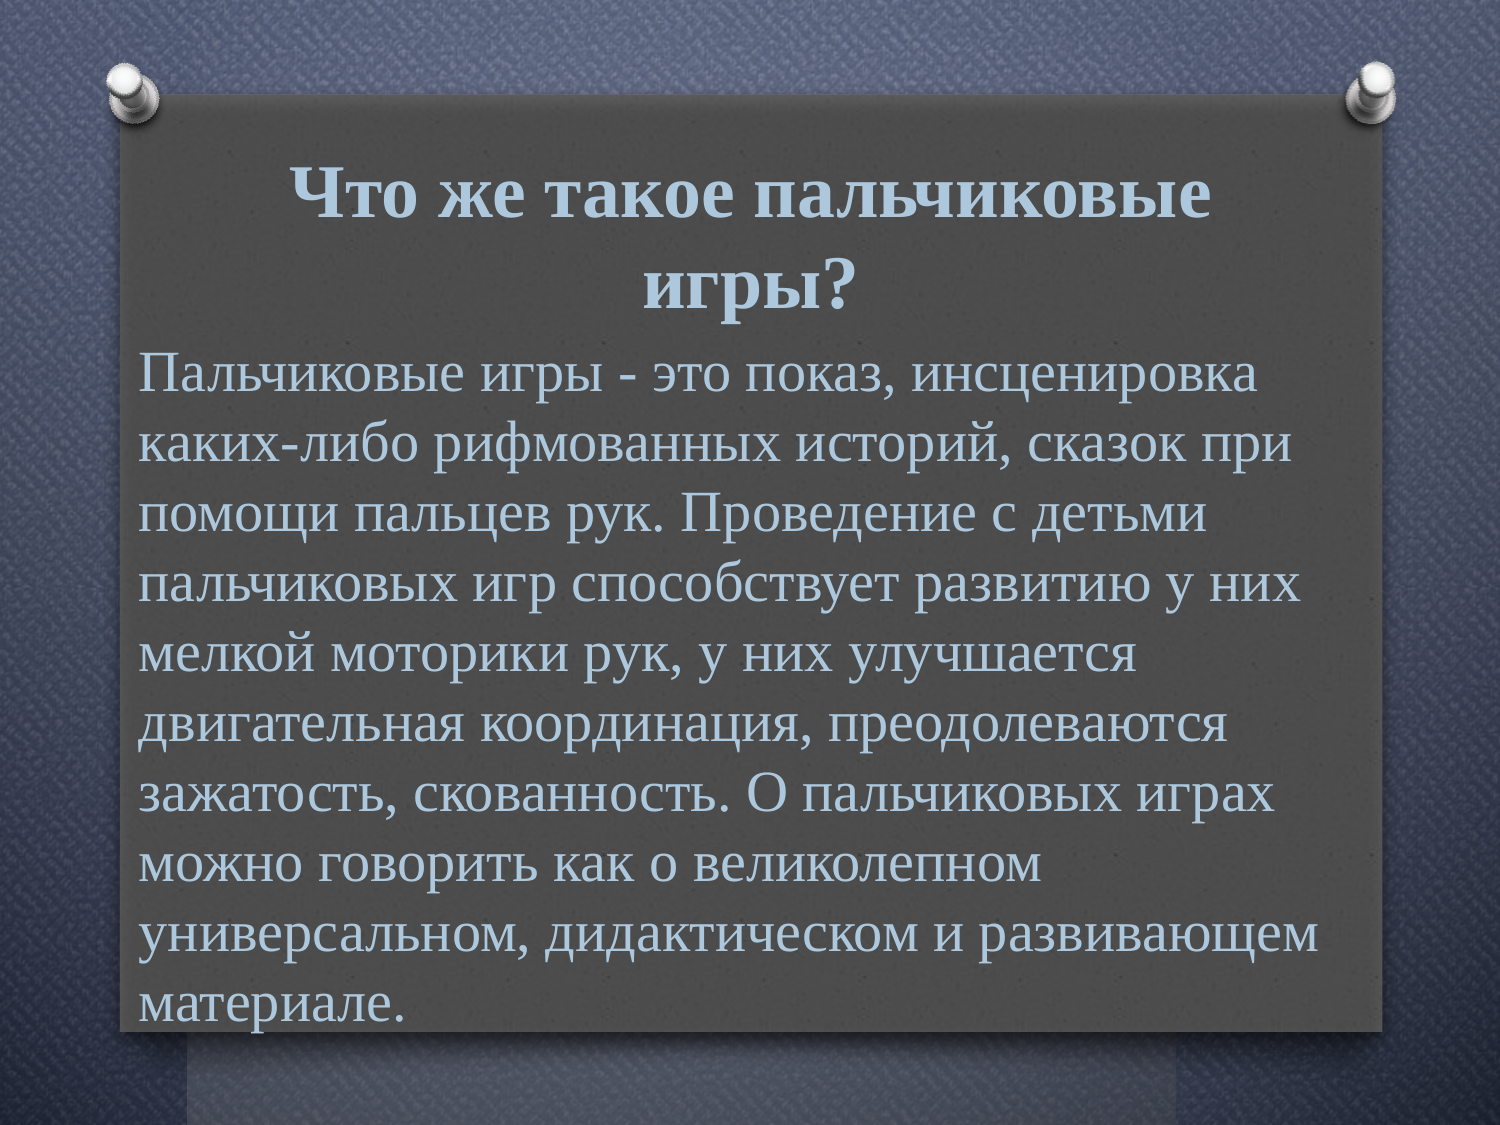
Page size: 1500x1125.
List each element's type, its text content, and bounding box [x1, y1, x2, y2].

text_box Пальчиковые игры - это показ, инсценировка каких-либо рифмованных историй, сказок при помощи пальцев рук. Проведение с детьми пальчиковых игр способствует развитию у них мелкой моторики рук, у них улучшается двигательная координация, преодолеваются зажатость, скованность. О пальчиковых играх можно говорить как о великолепном универсальном, дидактическом и развивающем материале. [123, 326, 1376, 1041]
title Что же такое пальчиковые игры? [179, 134, 1323, 326]
picture [75, 29, 198, 153]
picture [1317, 35, 1439, 156]
